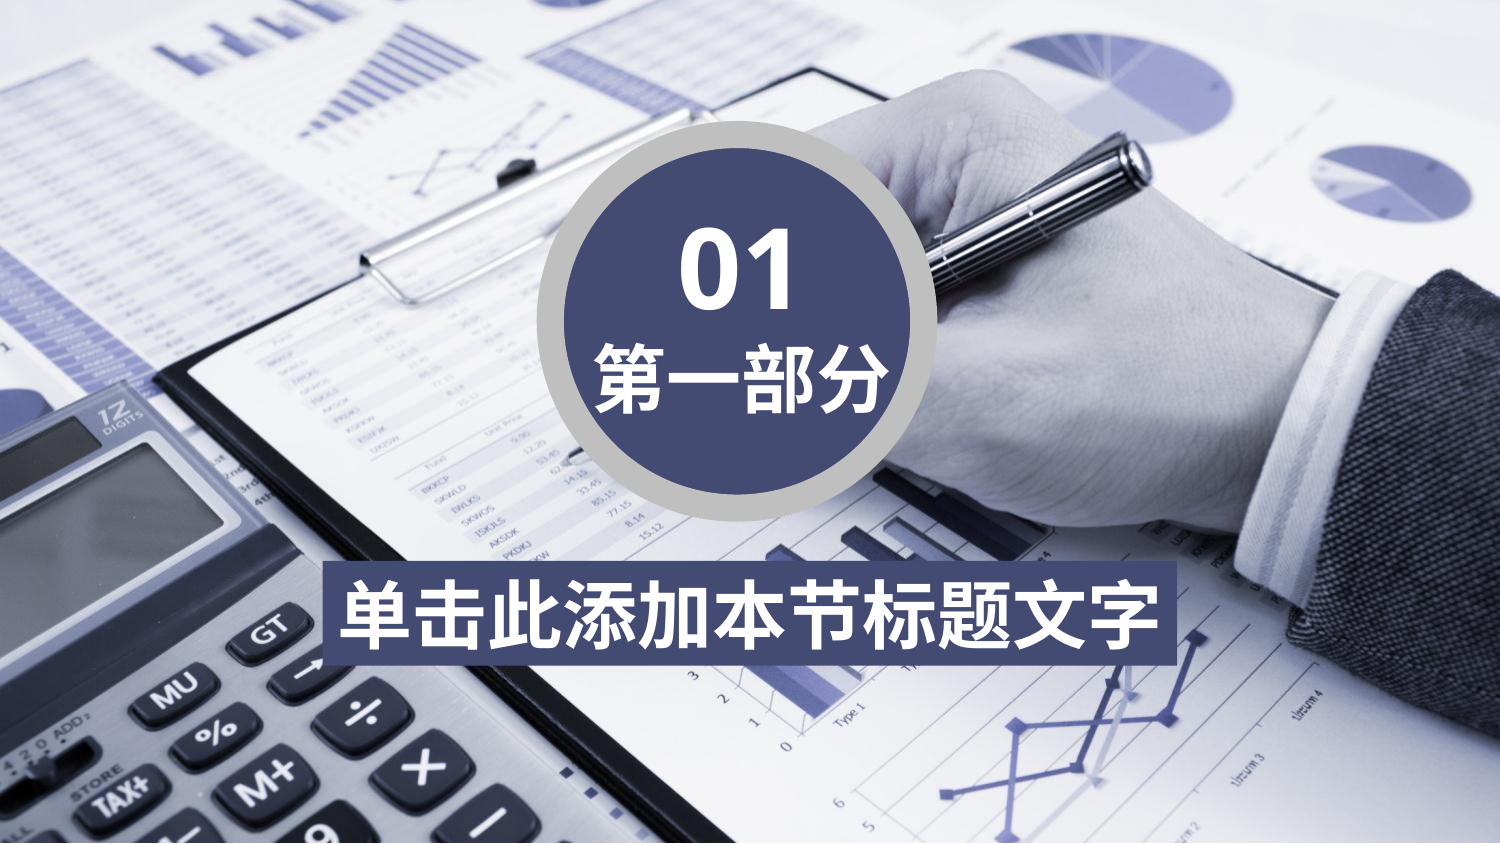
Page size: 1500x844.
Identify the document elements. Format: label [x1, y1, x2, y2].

text_box [550, 134, 924, 509]
picture [0, 0, 1500, 843]
